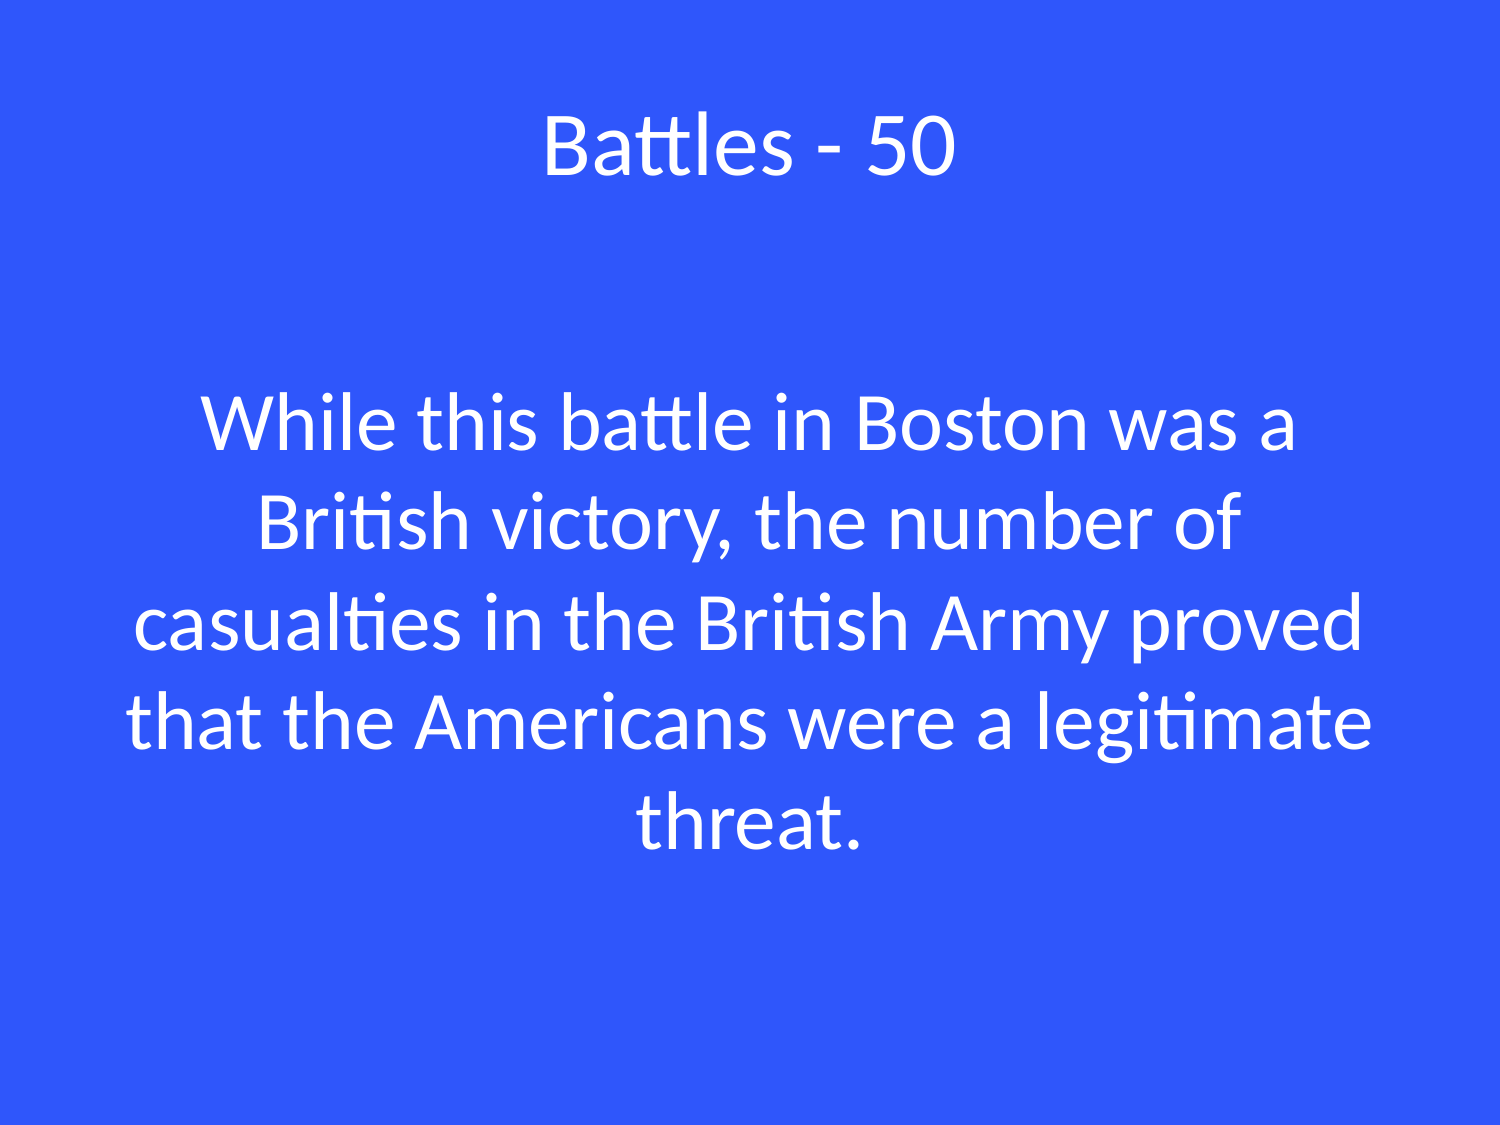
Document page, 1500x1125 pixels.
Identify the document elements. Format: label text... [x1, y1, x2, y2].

list While this battle in Boston was a British victory, the number of casualties in the British Army proved that the Americans were a legitimate threat. [75, 262, 1425, 1005]
title Battles - 50 [75, 45, 1425, 233]
